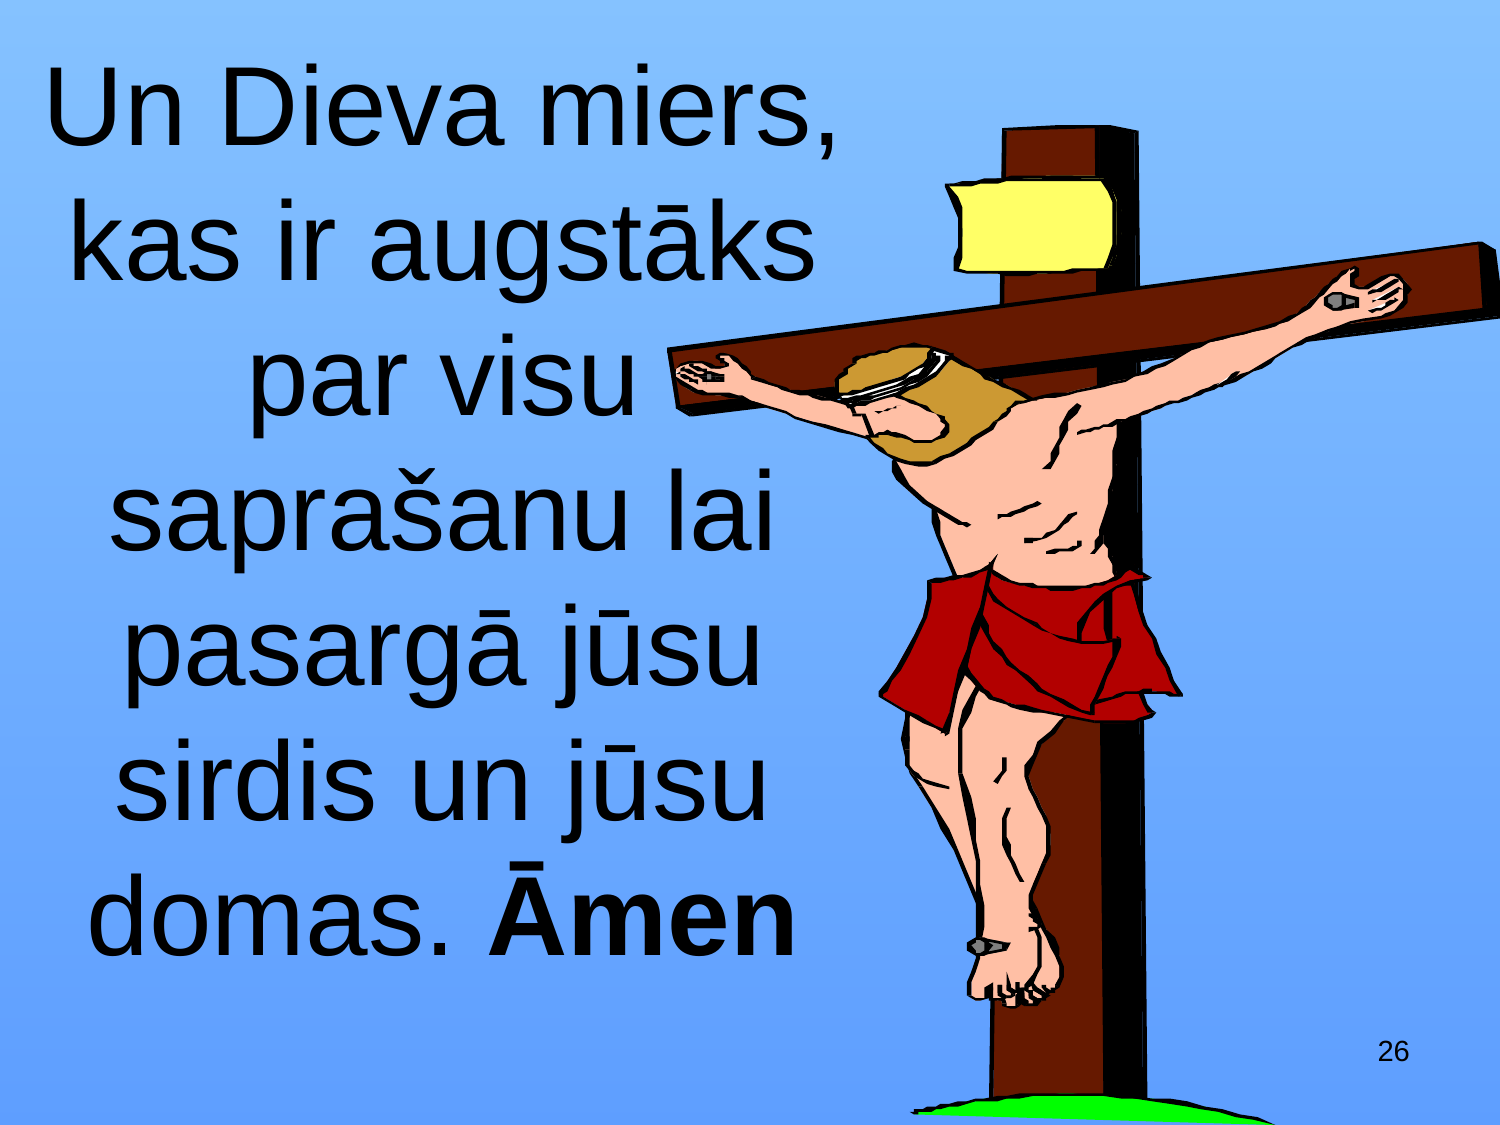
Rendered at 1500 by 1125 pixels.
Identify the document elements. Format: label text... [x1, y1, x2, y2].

title Un Dieva miers, kas ir augstāks par visu saprašanu lai pasargā jūsu sirdis un jūsu domas. Āmen [17, 479, 657, 668]
picture [662, 125, 1500, 1125]
